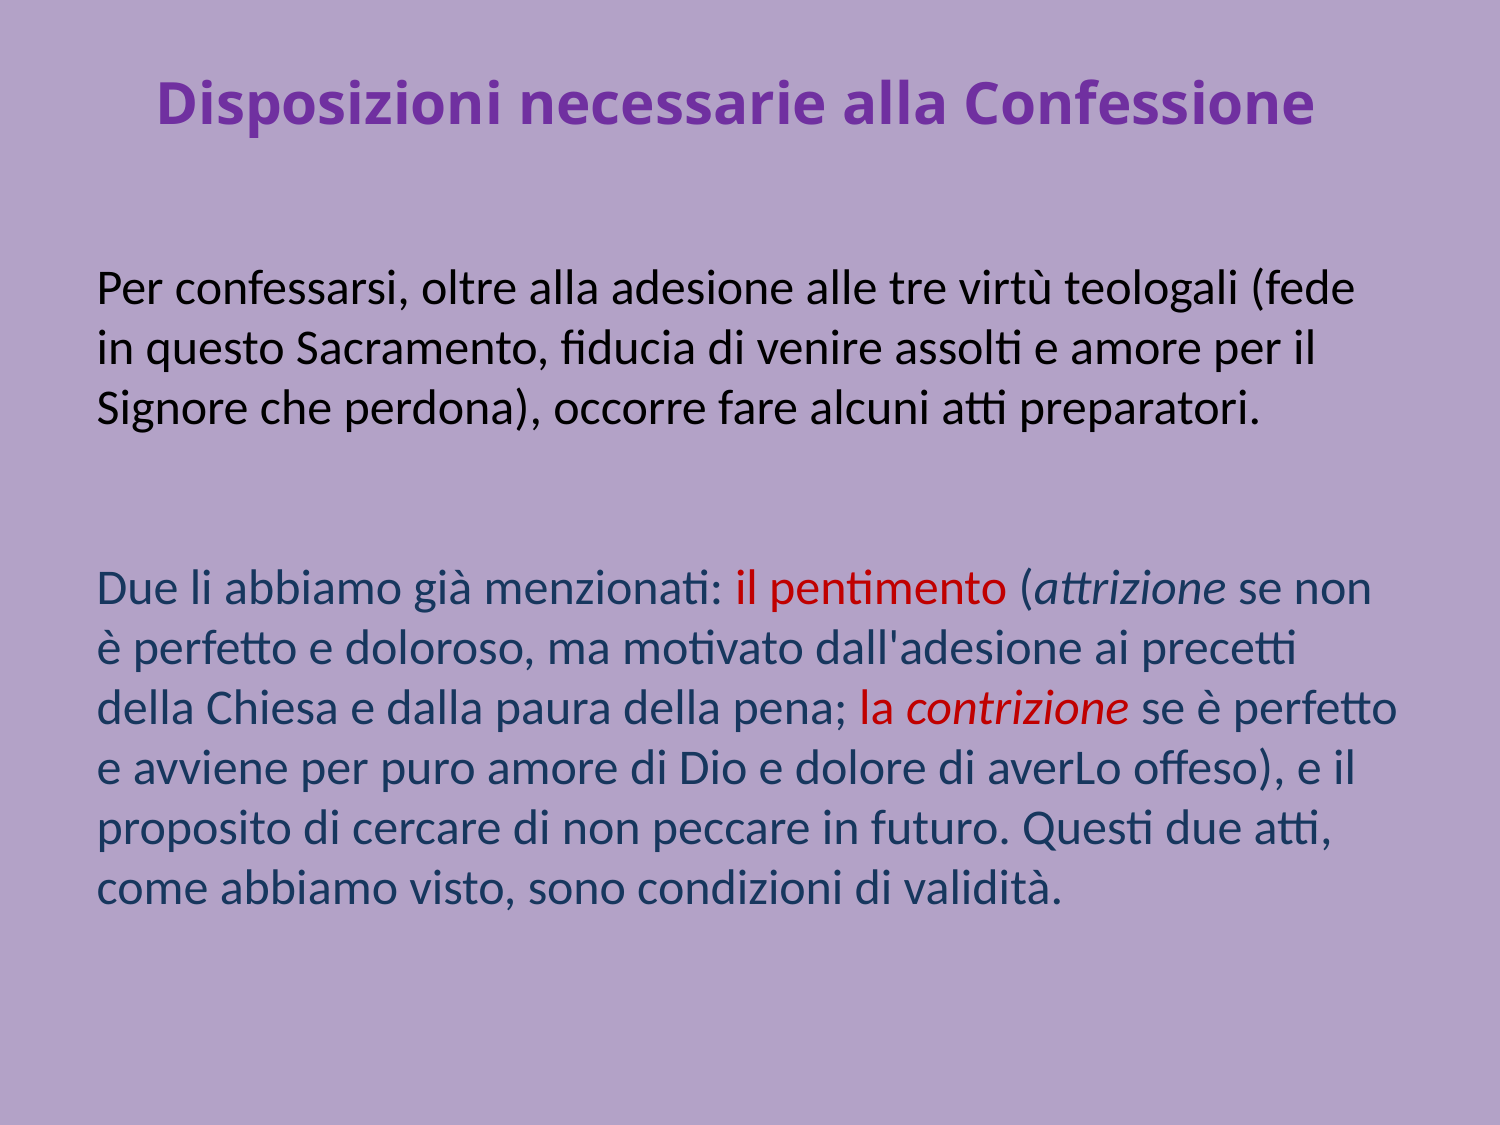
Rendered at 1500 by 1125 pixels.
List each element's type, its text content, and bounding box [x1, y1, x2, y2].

text_box Per confessarsi, oltre alla adesione alle tre virtù teologali (fede in questo Sacramento, fiducia di venire assolti e amore per il Signore che perdona), occorre fare alcuni atti preparatori. Due li abbiamo già menzionati: il pentimento (attrizione se non è perfetto e doloroso, ma motivato dall'adesione ai precetti della Chiesa e dalla paura della pena; la contrizione se è perfetto e avviene per puro amore di Dio e dolore di averLo offeso), e il proposito di cercare di non peccare in futuro. Questi due atti, come abbiamo visto, sono condizioni di validità. [81, 187, 1418, 1043]
text_box Disposizioni necessarie alla Confessione [140, 58, 1371, 189]
